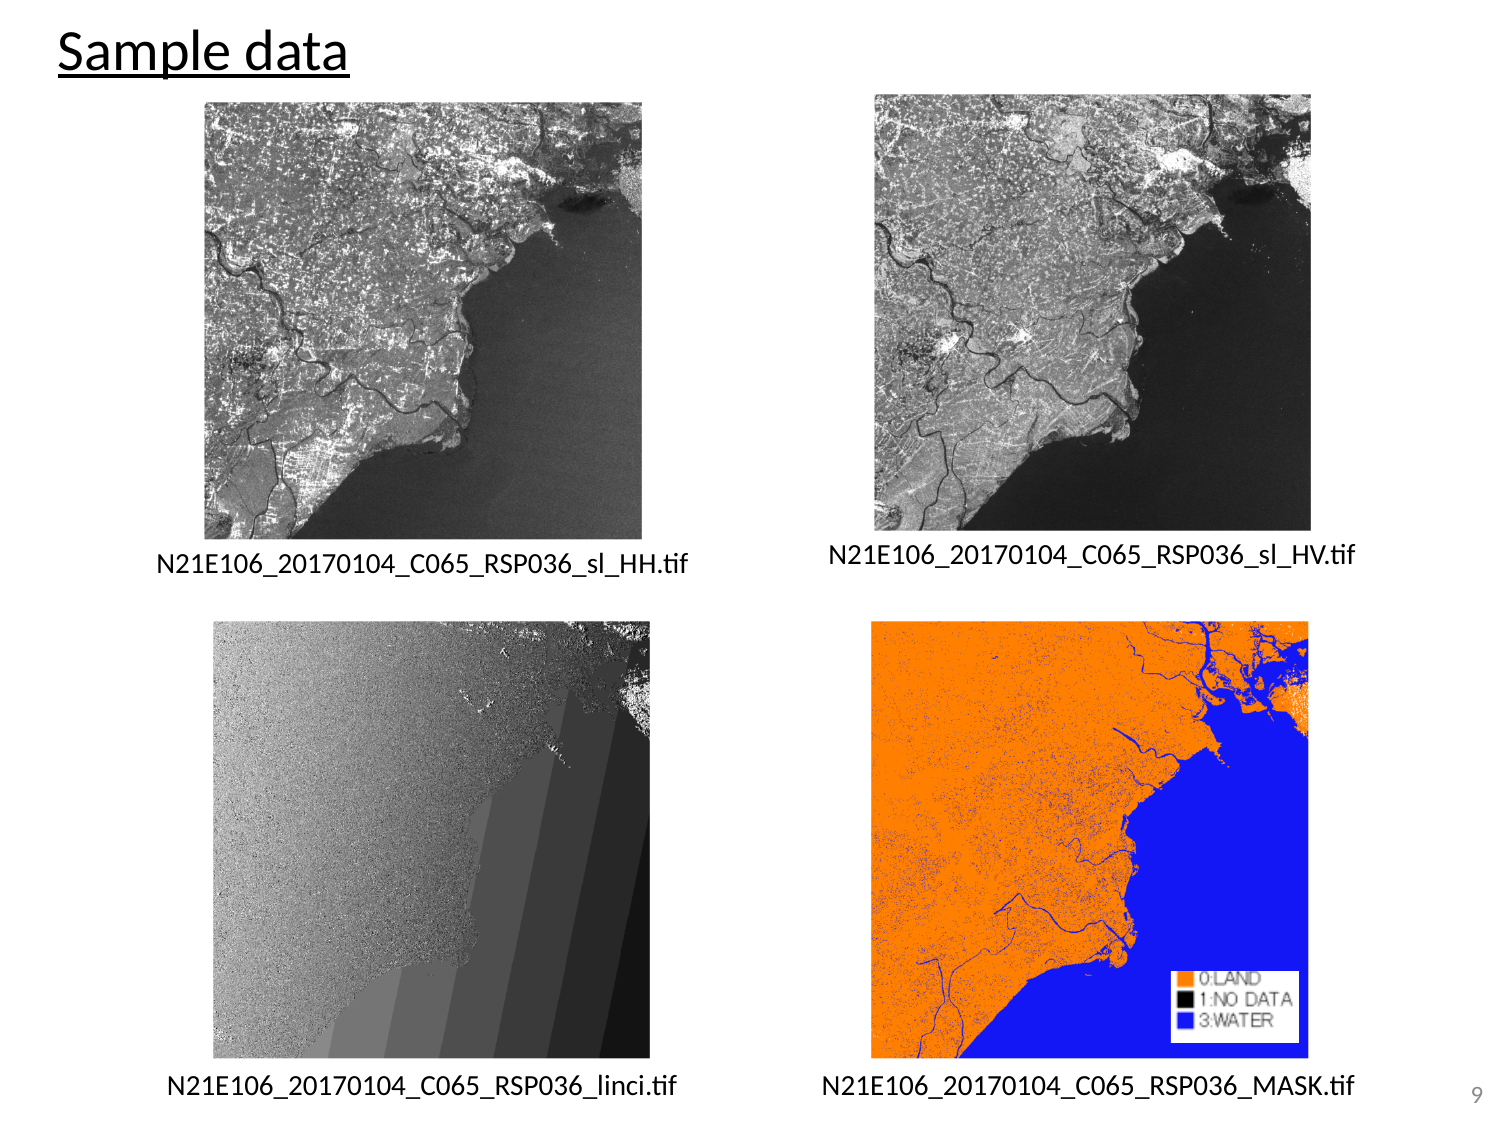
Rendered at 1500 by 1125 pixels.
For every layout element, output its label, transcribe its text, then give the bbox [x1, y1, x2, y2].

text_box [137, 98, 708, 588]
slide_number 9 [1160, 1063, 1499, 1124]
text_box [148, 617, 697, 1110]
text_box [803, 617, 1375, 1110]
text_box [809, 90, 1375, 579]
text_box Sample data [43, 4, 365, 90]
